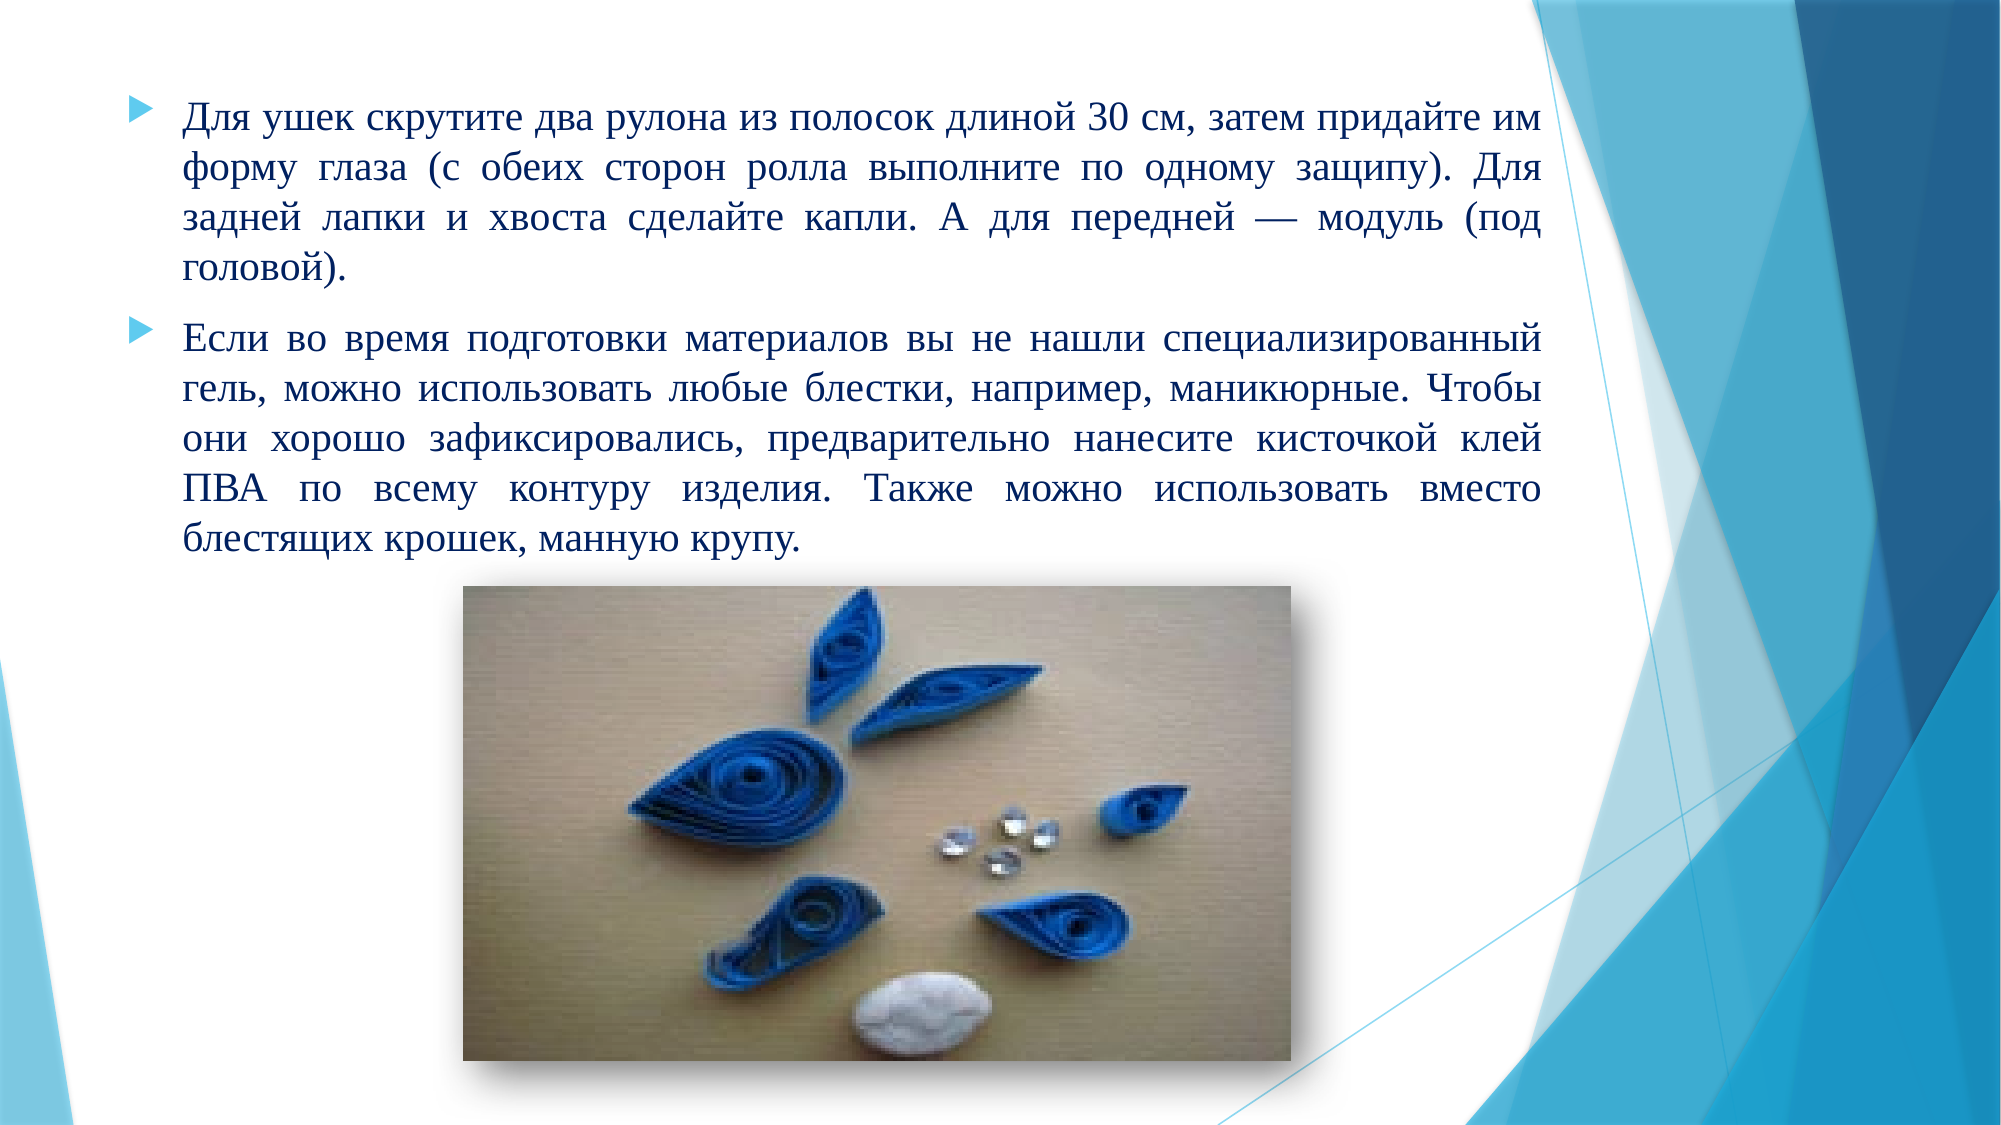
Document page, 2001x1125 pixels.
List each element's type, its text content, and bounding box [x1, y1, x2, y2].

picture [463, 585, 1292, 1061]
list Для ушек скрутите два рулона из полосок длиной 30 см, затем придайте им форму глаза (с обеих сторон ролла выполните по одному защипу). Для задней лапки и хвоста сделайте капли. А для передней — модуль (под головой). Если во время подготовки материалов вы не нашли специализированный гель, можно использовать любые блестки, например, маникюрные. Чтобы они хорошо зафиксировались, предварительно нанесите кисточкой клей ПВА по всему контуру изделия. Также можно использовать вместо блестящих крошек, манную крупу. [111, 10, 1558, 992]
